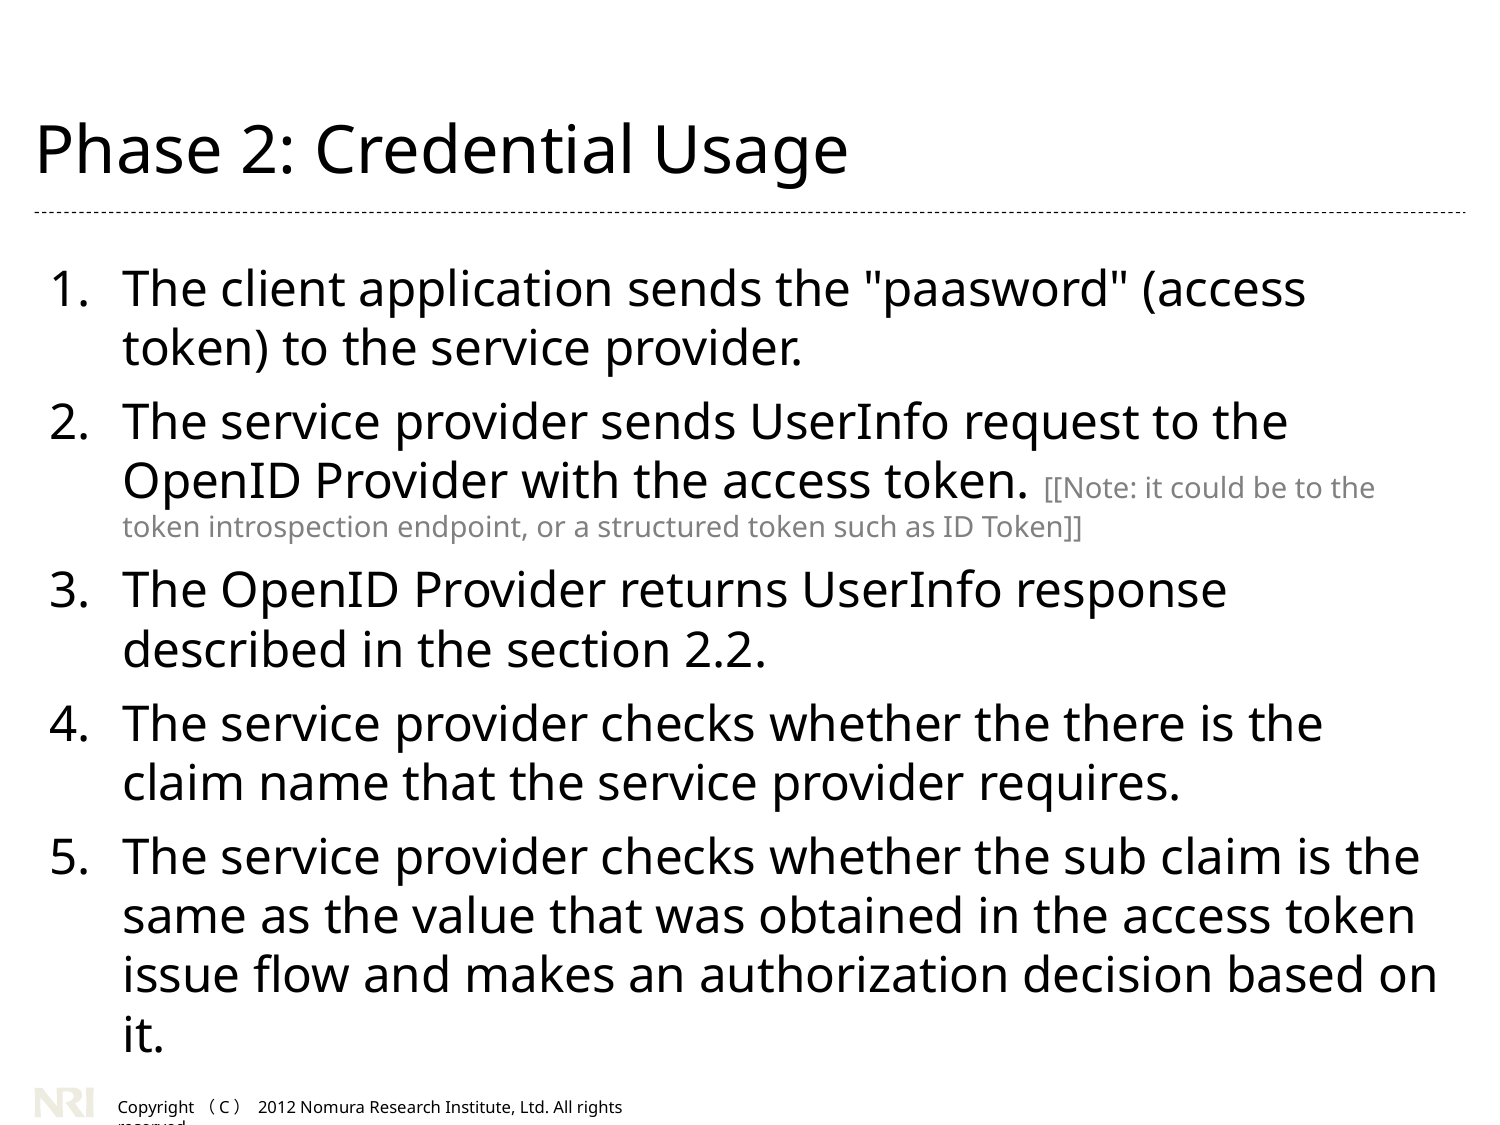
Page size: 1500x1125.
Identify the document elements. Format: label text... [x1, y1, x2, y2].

title Phase 2: Credential Usage [34, 37, 1466, 195]
list The client application sends the "paasword" (access token) to the service provider. The service provider sends UserInfo request to the OpenID Provider with the access token. [[Note: it could be to the token introspection endpoint, or a structured token such as ID Token]] The OpenID Provider returns UserInfo response described in the section 2.2. The service provider checks whether the there is the claim name that the service provider requires. The service provider checks whether the sub claim is the same as the value that was obtained in the access token issue flow and makes an authorization decision based on it. [34, 249, 1466, 1076]
